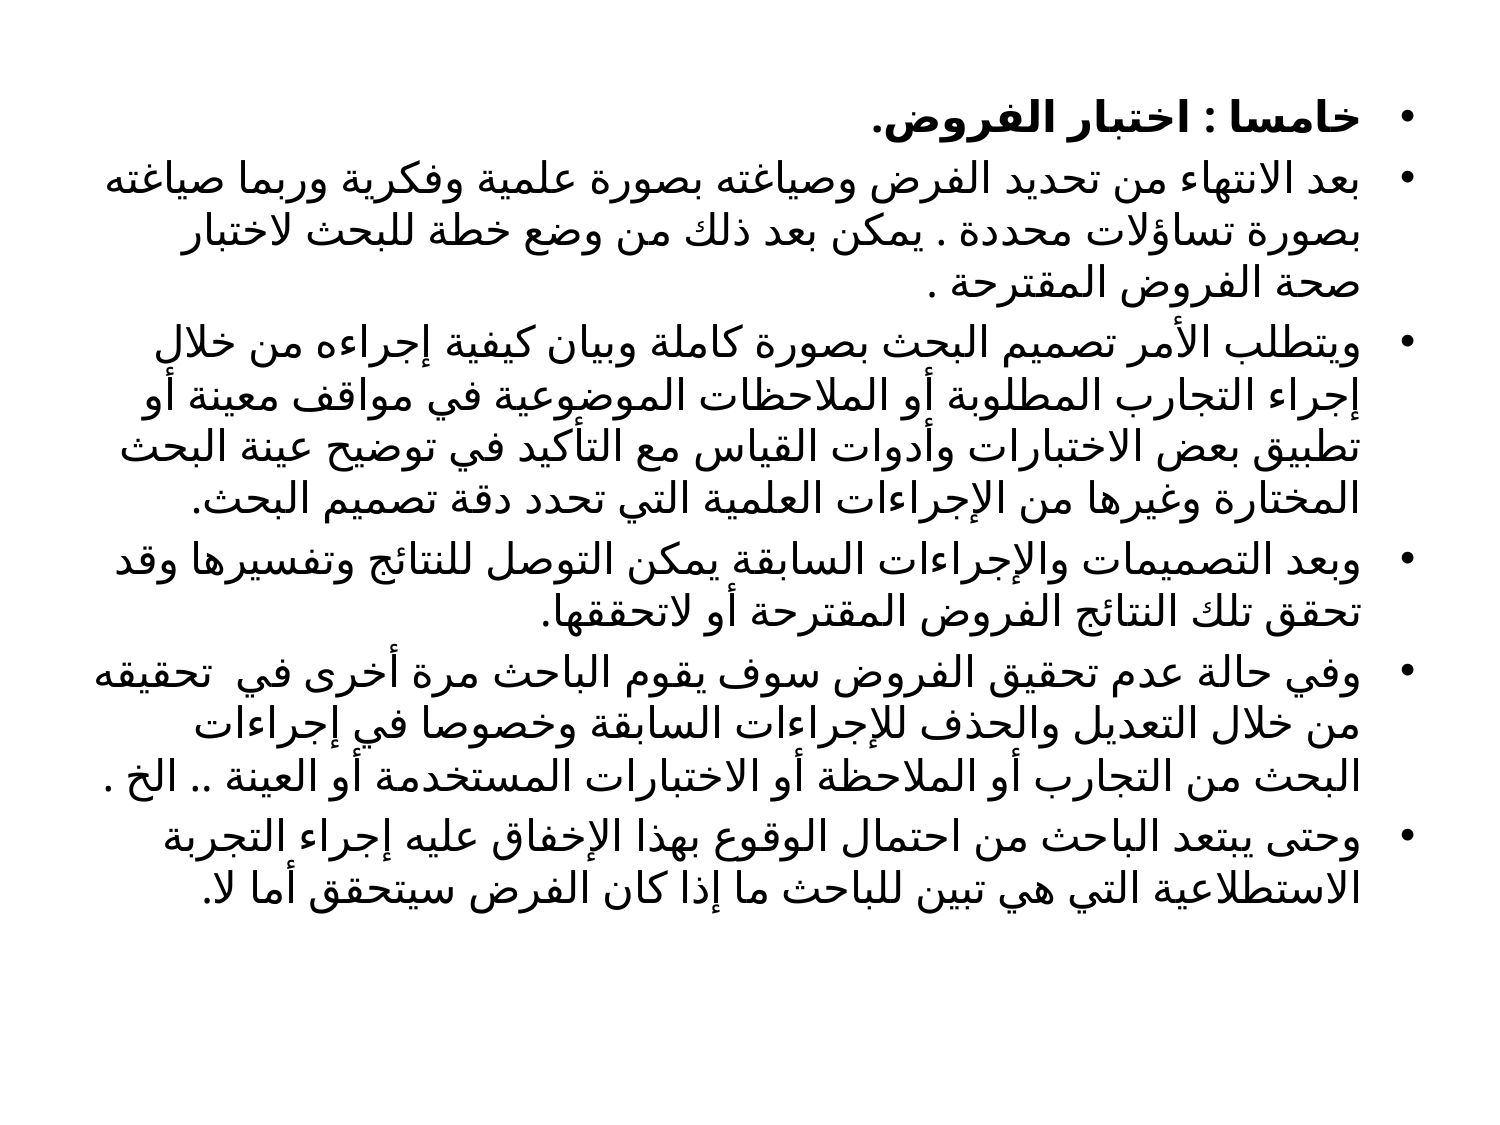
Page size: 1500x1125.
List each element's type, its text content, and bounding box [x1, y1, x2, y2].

list خامسا : اختبار الفروض. بعد الانتهاء من تحديد الفرض وصياغته بصورة علمية وفكرية وربما صياغته بصورة تساؤلات محددة . يمكن بعد ذلك من وضع خطة للبحث لاختبار صحة الفروض المقترحة . ويتطلب الأمر تصميم البحث بصورة كاملة وبيان كيفية إجراءه من خلال إجراء التجارب المطلوبة أو الملاحظات الموضوعية في مواقف معينة أو تطبيق بعض الاختبارات وأدوات القياس مع التأكيد في توضيح عينة البحث المختارة وغيرها من الإجراءات العلمية التي تحدد دقة تصميم البحث. وبعد التصميمات والإجراءات السابقة يمكن التوصل للنتائج وتفسيرها وقد تحقق تلك النتائج الفروض المقترحة أو لاتحققها. وفي حالة عدم تحقيق الفروض سوف يقوم الباحث مرة أخرى في تحقيقه من خلال التعديل والحذف للإجراءات السابقة وخصوصا في إجراءات البحث من التجارب أو الملاحظة أو الاختبارات المستخدمة أو العينة .. الخ . وحتى يبتعد الباحث من احتمال الوقوع بهذا الإخفاق عليه إجراء التجربة الاستطلاعية التي هي تبين للباحث ما إذا كان الفرض سيتحقق أما لا. [75, 82, 1425, 1005]
